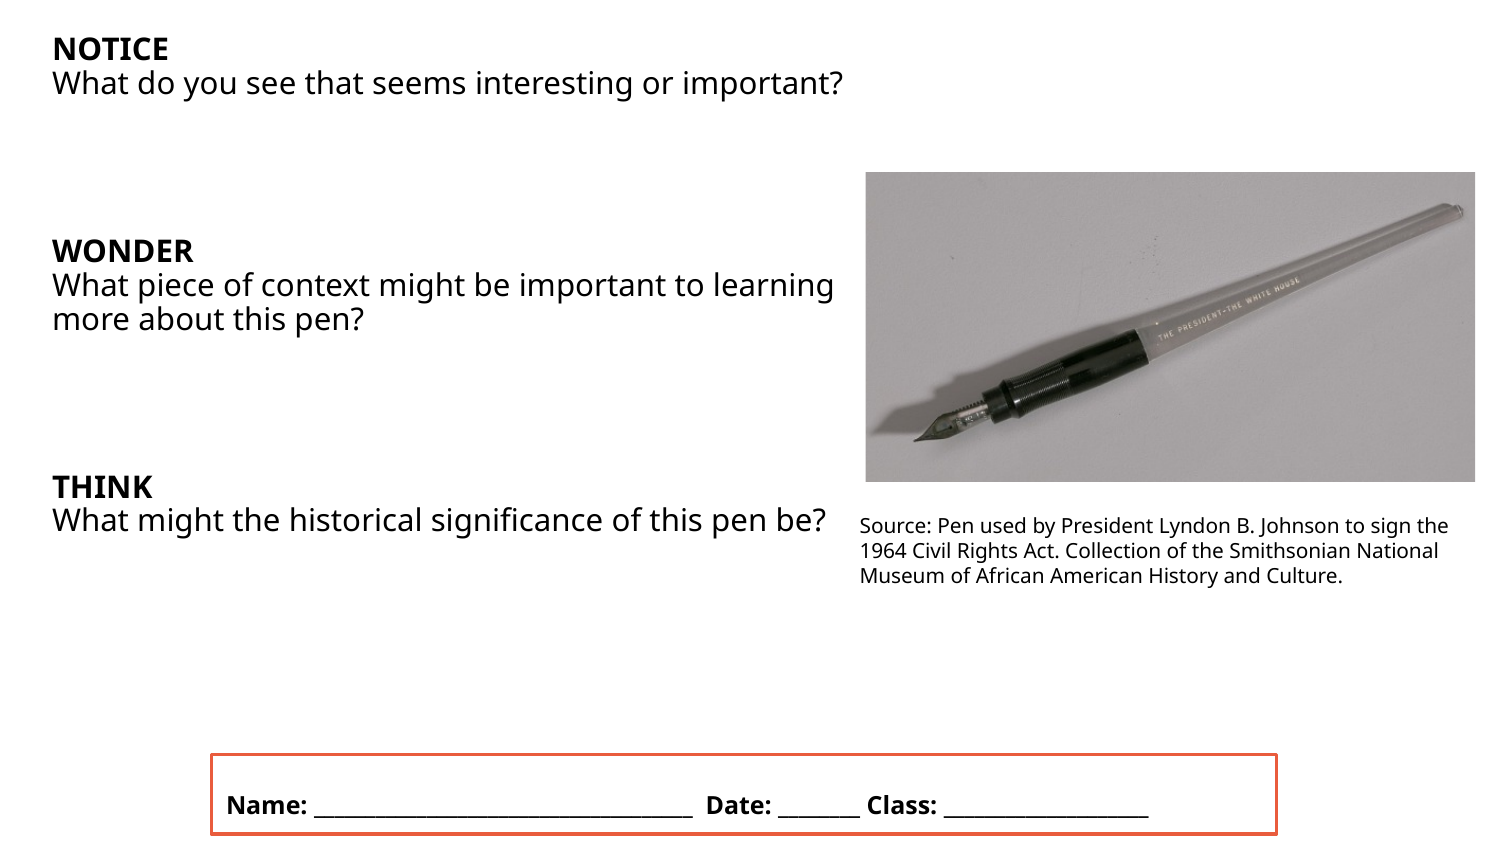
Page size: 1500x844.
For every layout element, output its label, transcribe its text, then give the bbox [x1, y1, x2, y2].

text_box Source: Pen used by President Lyndon B. Johnson to sign the 1964 Civil Rights Act. Collection of the Smithsonian National Museum of African American History and Culture. [844, 498, 1497, 604]
picture [865, 172, 1476, 482]
list NOTICE What do you see that seems interesting or important? WONDER What piece of context might be important to learning more about this pen? THINK What might the historical significance of this pen be? [40, 28, 862, 753]
text_box Name: _____________________________________ Date: ________ Class: ____________________ [211, 754, 1277, 834]
